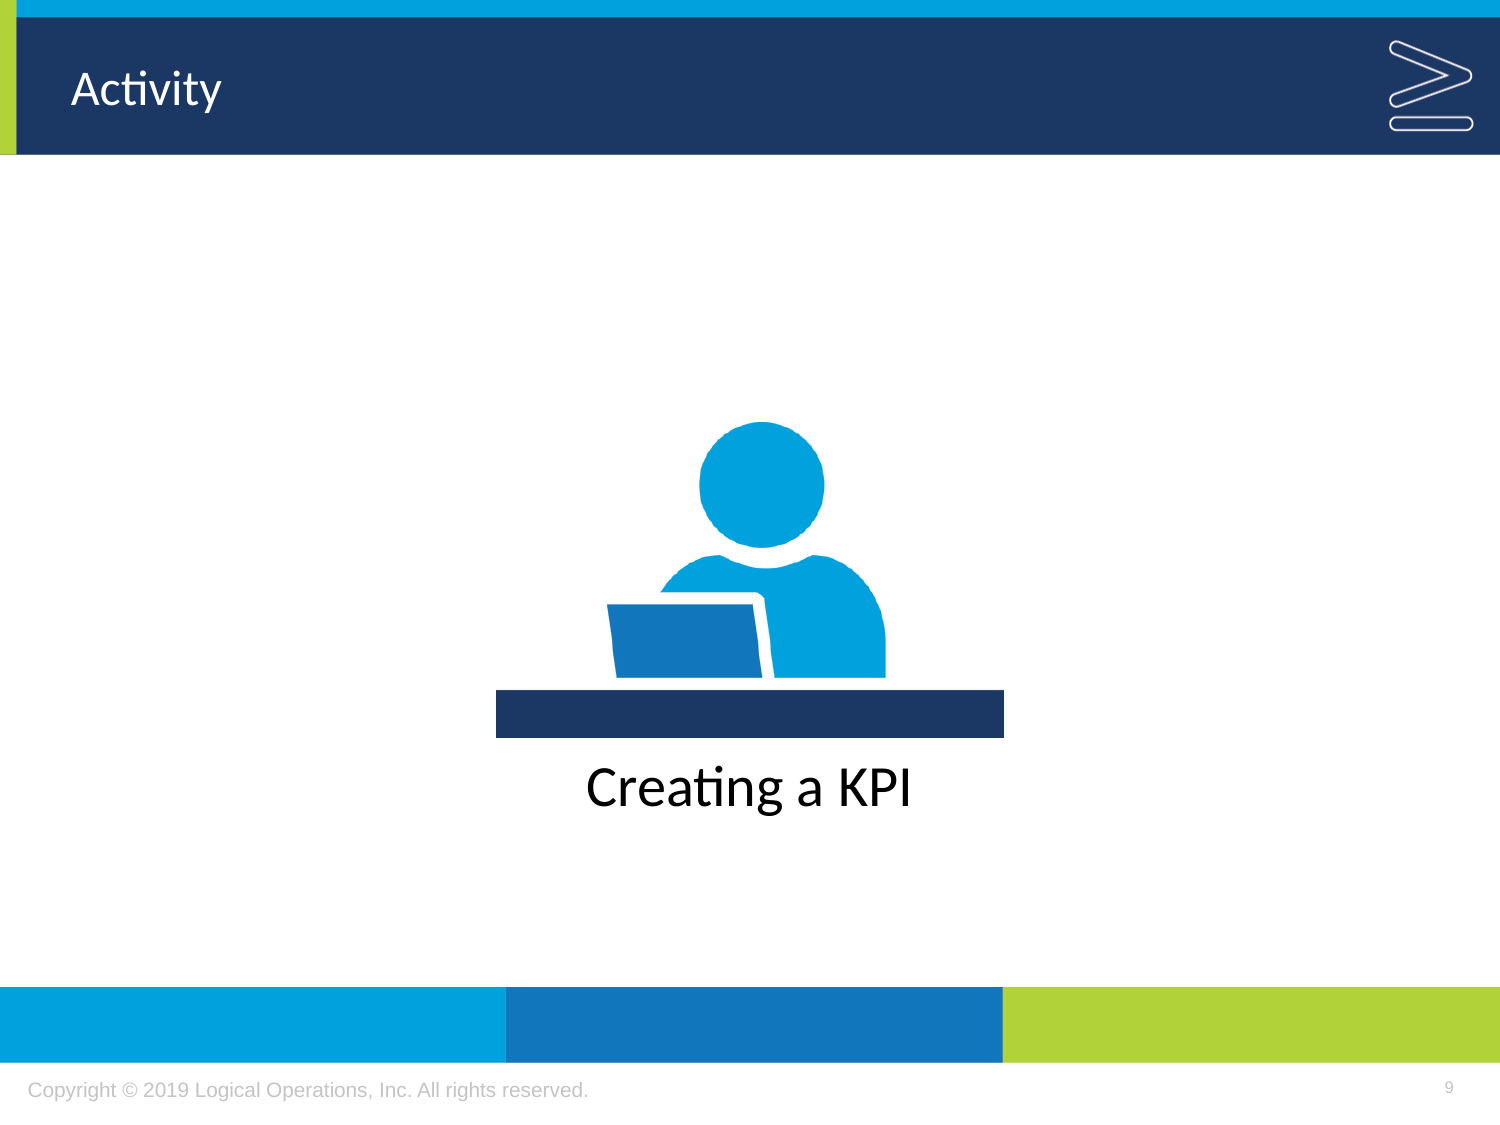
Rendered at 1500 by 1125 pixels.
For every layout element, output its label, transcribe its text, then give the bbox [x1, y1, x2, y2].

picture [506, 987, 1500, 1063]
list Creating a KPI [93, 740, 1407, 841]
picture [496, 422, 1004, 738]
picture [0, 0, 1500, 155]
slide_number 9 [1118, 1057, 1469, 1118]
